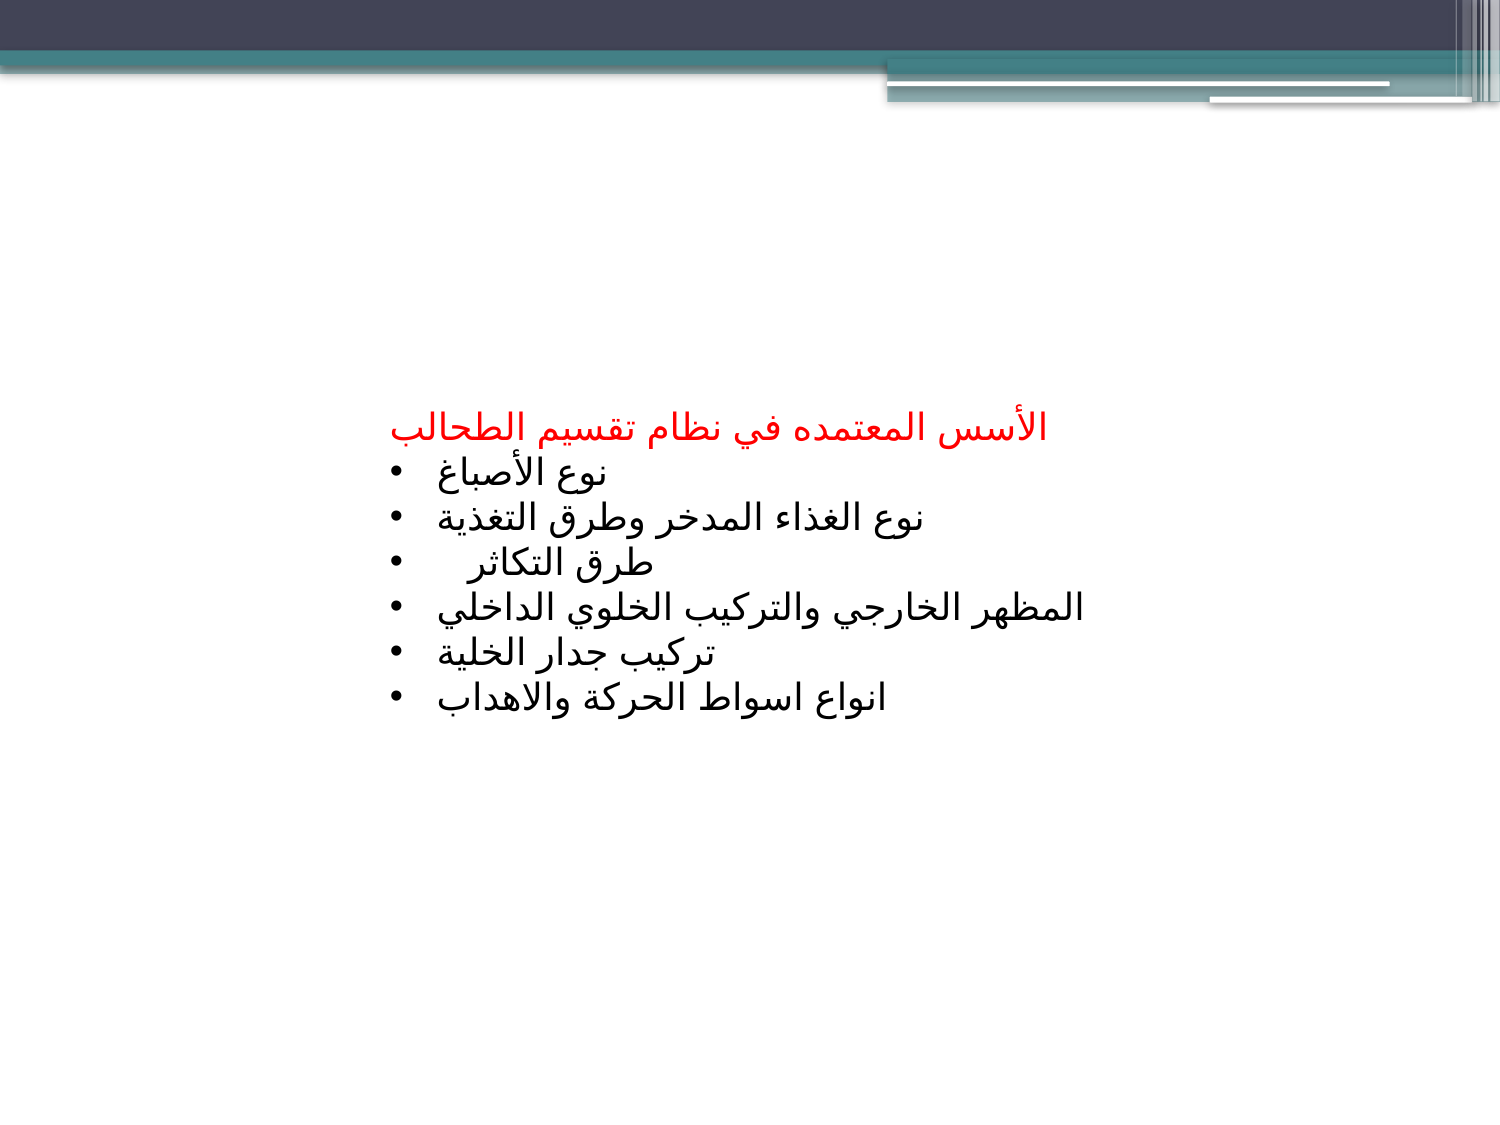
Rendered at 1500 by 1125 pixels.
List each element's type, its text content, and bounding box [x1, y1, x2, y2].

text_box الأسس المعتمده في نظام تقسيم الطحالب نوع الأصباغ نوع الغذاء المدخر وطرق التغذية طرق التكاثر المظهر الخارجي والتركيب الخلوي الداخلي تركيب جدار الخلية انواع اسواط الحركة والاهداب [374, 395, 1125, 726]
